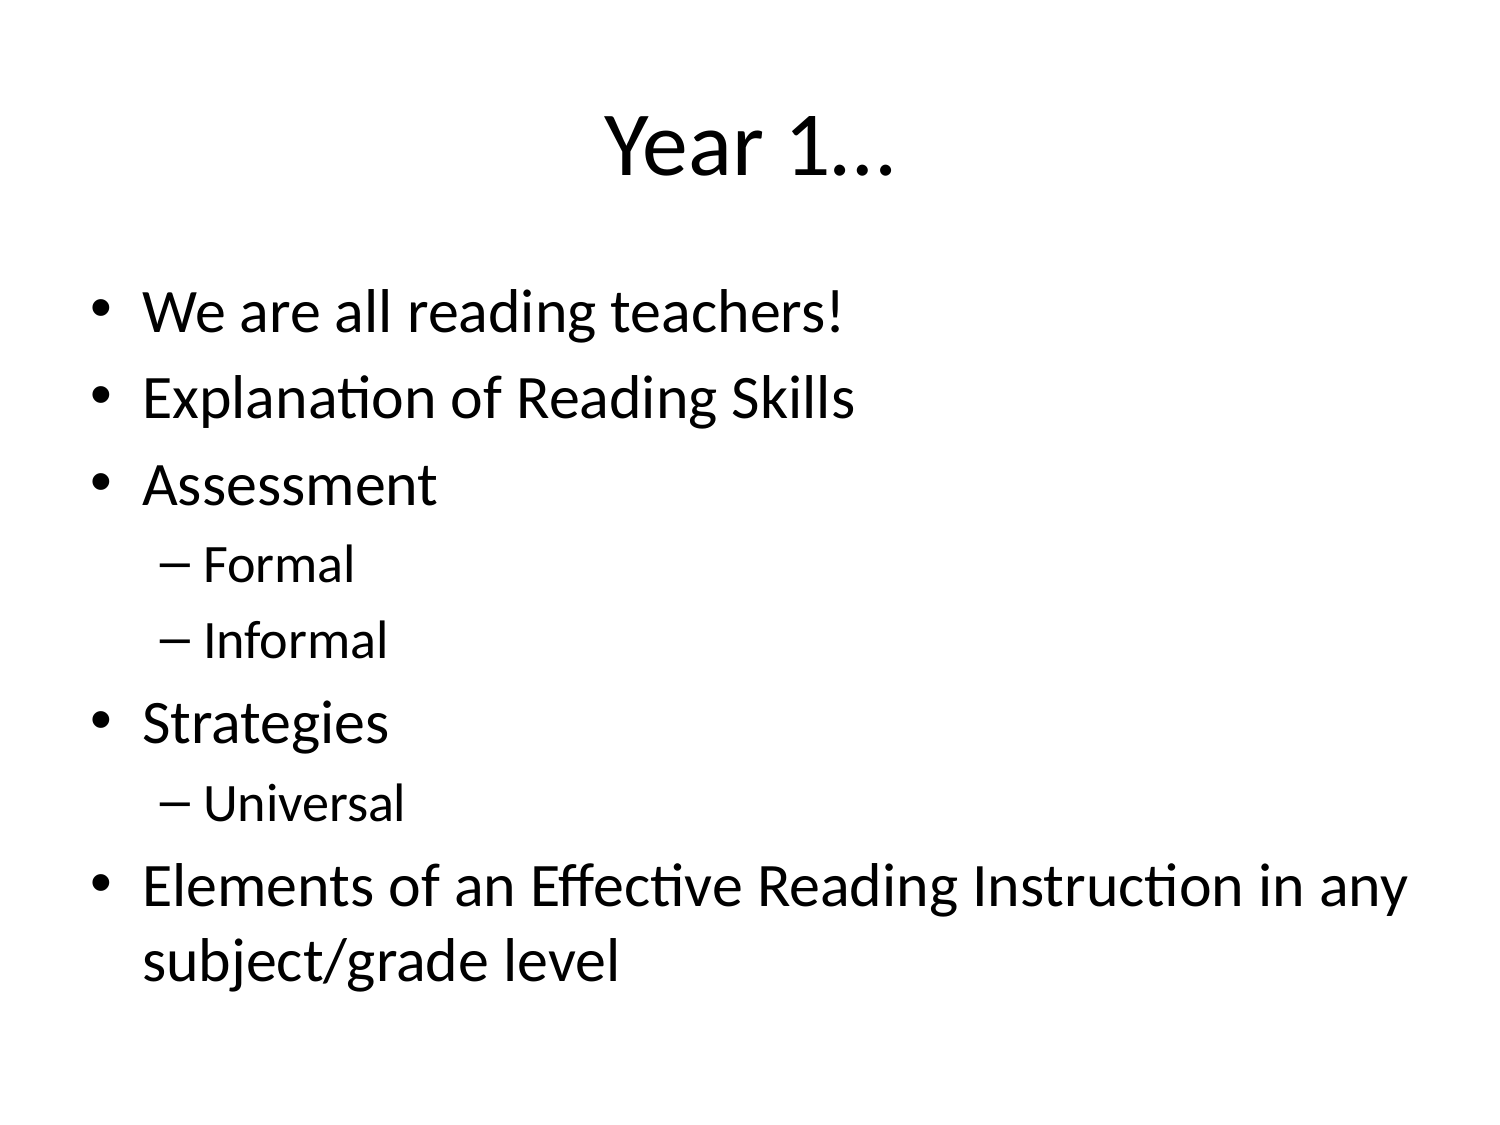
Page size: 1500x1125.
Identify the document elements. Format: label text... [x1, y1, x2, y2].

title Year 1… [75, 45, 1425, 233]
list We are all reading teachers! Explanation of Reading Skills Assessment Formal Informal Strategies Universal Elements of an Effective Reading Instruction in any subject/grade level [75, 262, 1425, 1005]
